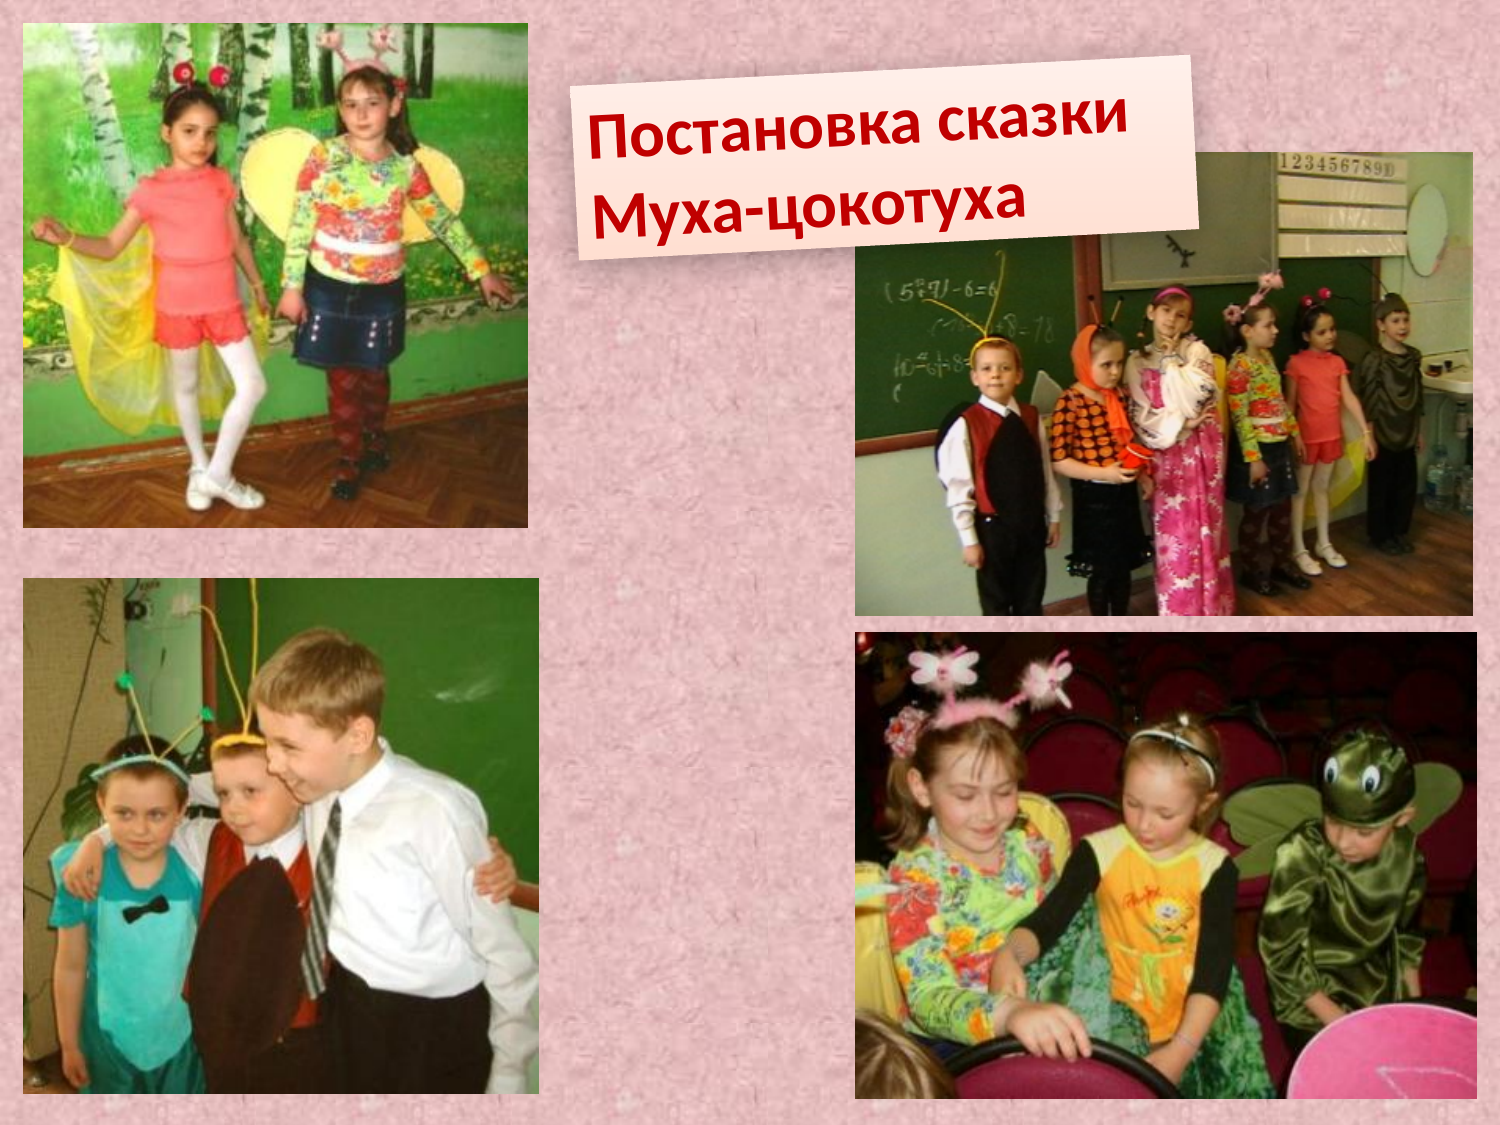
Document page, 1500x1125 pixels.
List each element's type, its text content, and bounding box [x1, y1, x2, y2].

text_box Постановка сказки Муха-цокотуха [569, 53, 1196, 262]
picture [0, 0, 1500, 1125]
